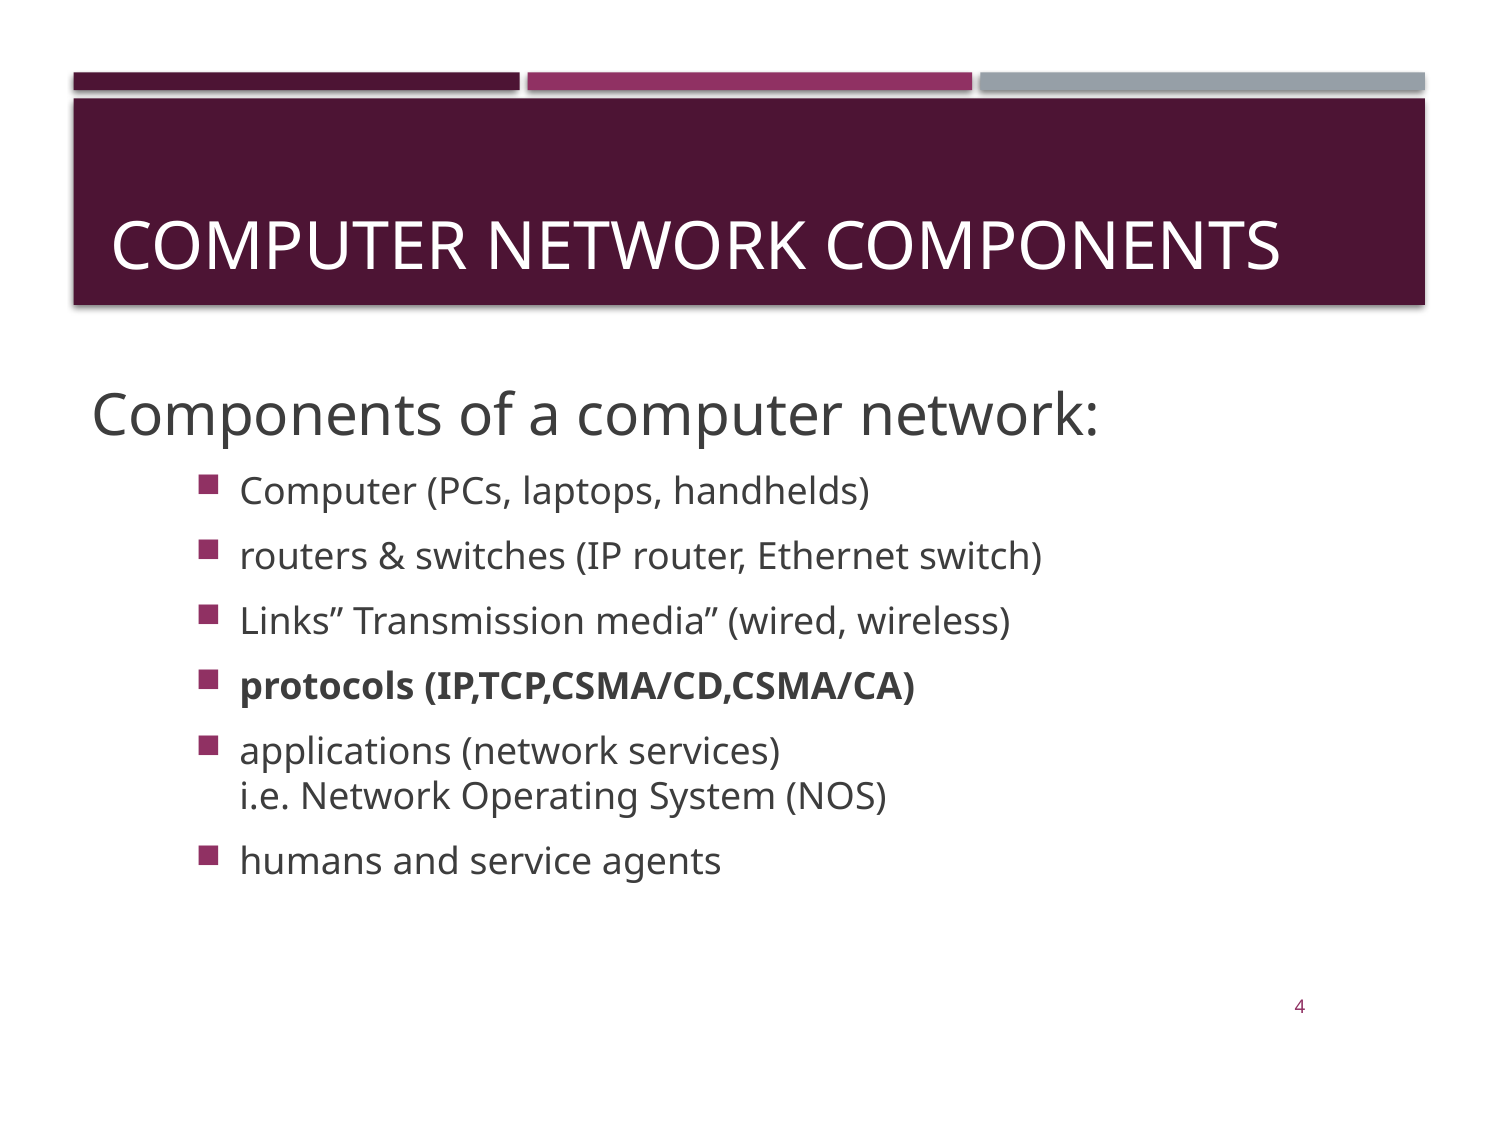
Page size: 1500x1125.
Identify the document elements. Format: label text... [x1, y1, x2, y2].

slide_number 4 [1279, 977, 1406, 1037]
list Components of a computer network: Computer (PCs, laptops, handhelds) routers & switches (IP router, Ethernet switch) Links” Transmission media” (wired, wireless) protocols (IP,TCP,CSMA/CD,CSMA/CA) applications (network services) i.e. Network Operating System (NOS) humans and service agents [76, 332, 1388, 928]
title Computer Network Components [95, 112, 1406, 291]
